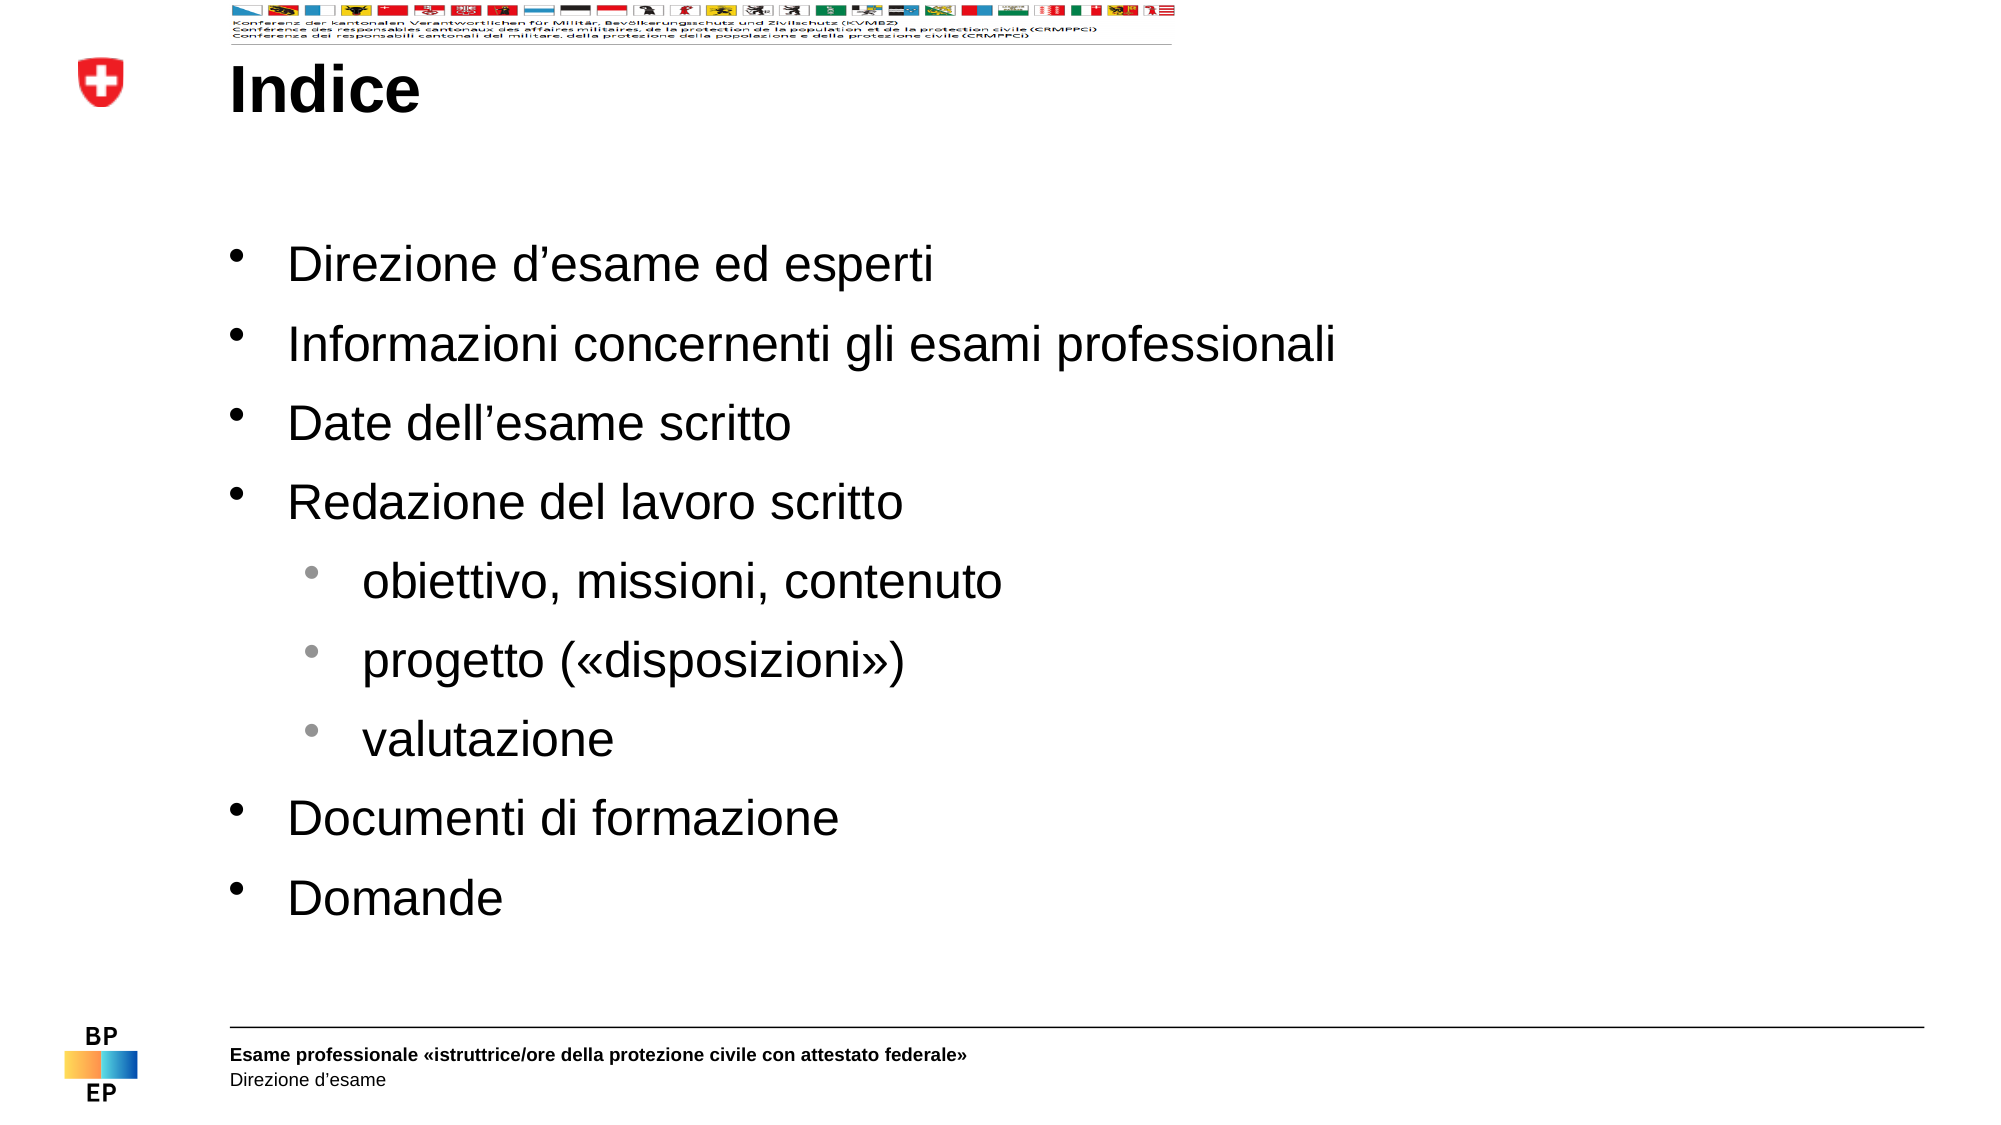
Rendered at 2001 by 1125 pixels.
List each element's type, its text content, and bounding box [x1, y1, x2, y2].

picture [61, 1021, 140, 1106]
title Indice [229, 50, 1922, 199]
list Direzione d’esame ed esperti Informazioni concernenti gli esami professionali Date dell’esame scritto Redazione del lavoro scritto obiettivo, missioni, contenuto progetto («disposizioni») valutazione Documenti di formazione Domande [228, 237, 1922, 981]
footer Esame professionale «istruttrice/ore della protezione civile con attestato federale» Direzione d’esame [229, 1040, 1177, 1088]
picture [229, 4, 1175, 46]
